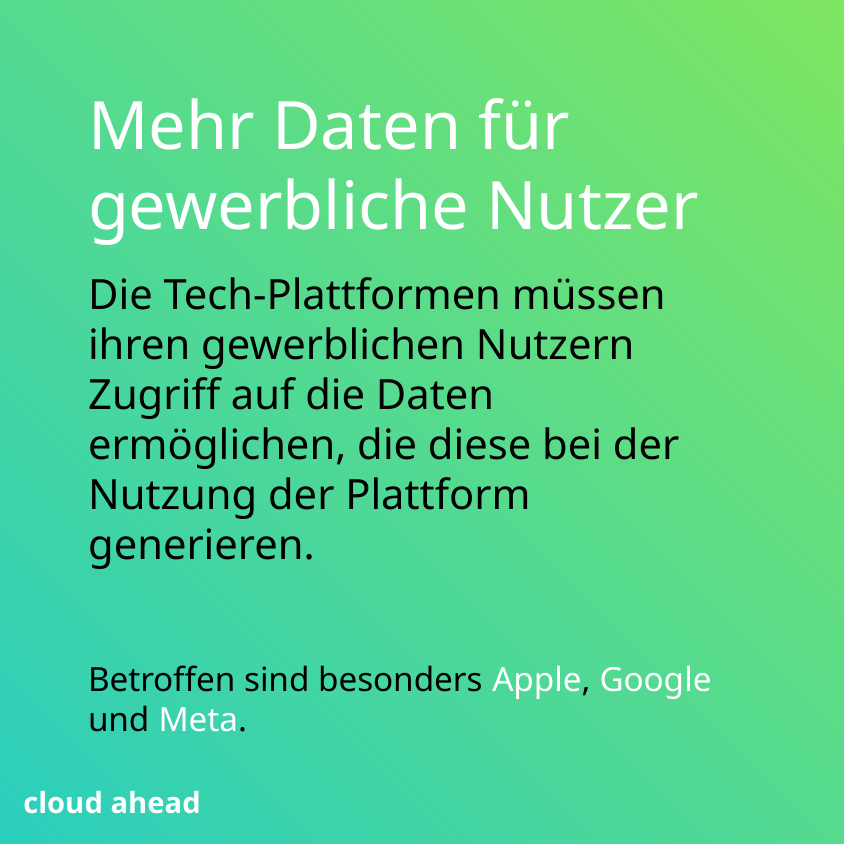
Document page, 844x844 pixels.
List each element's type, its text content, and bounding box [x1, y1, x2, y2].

text_box Mehr Daten für gewerbliche Nutzer Die Tech-Plattformen müssen ihren gewerblichen Nutzern Zugriff auf die Daten ermöglichen, die diese bei der Nutzung der Plattform generieren. Betroffen sind besonders Apple, Google und Meta. [73, 75, 778, 820]
